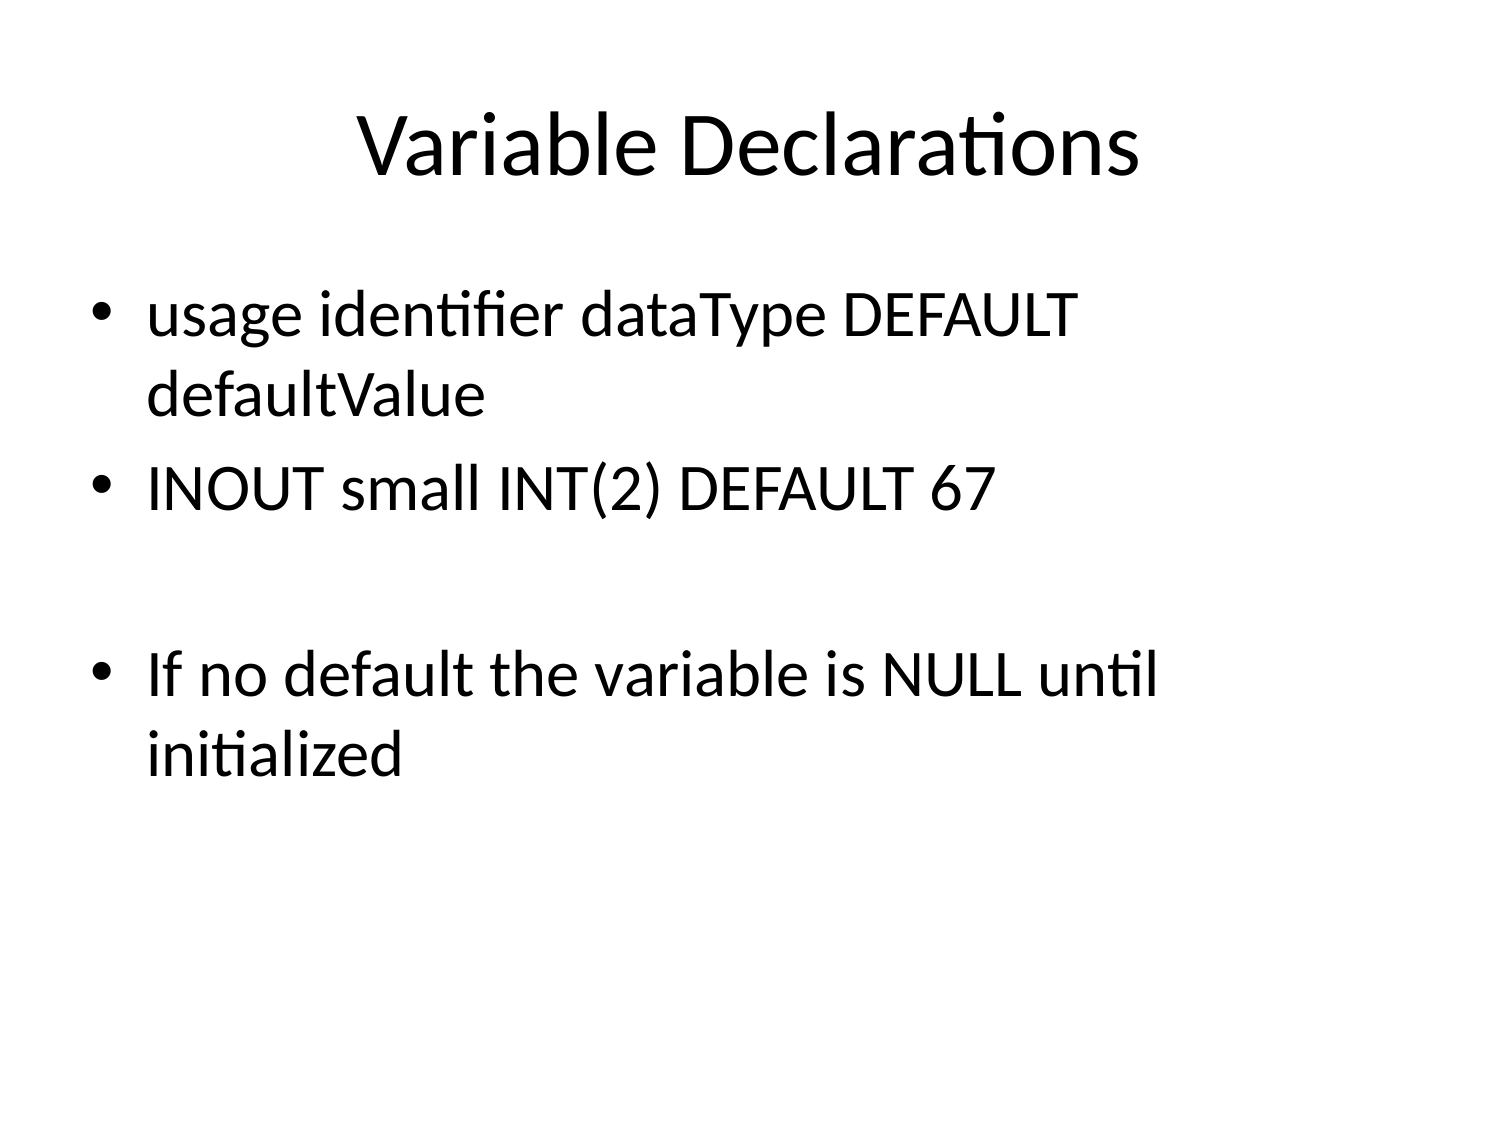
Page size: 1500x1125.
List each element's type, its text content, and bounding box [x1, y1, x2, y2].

list usage identifier dataType DEFAULT defaultValue INOUT small INT(2) DEFAULT 67 If no default the variable is NULL until initialized [75, 262, 1425, 1005]
title Variable Declarations [75, 45, 1425, 233]
